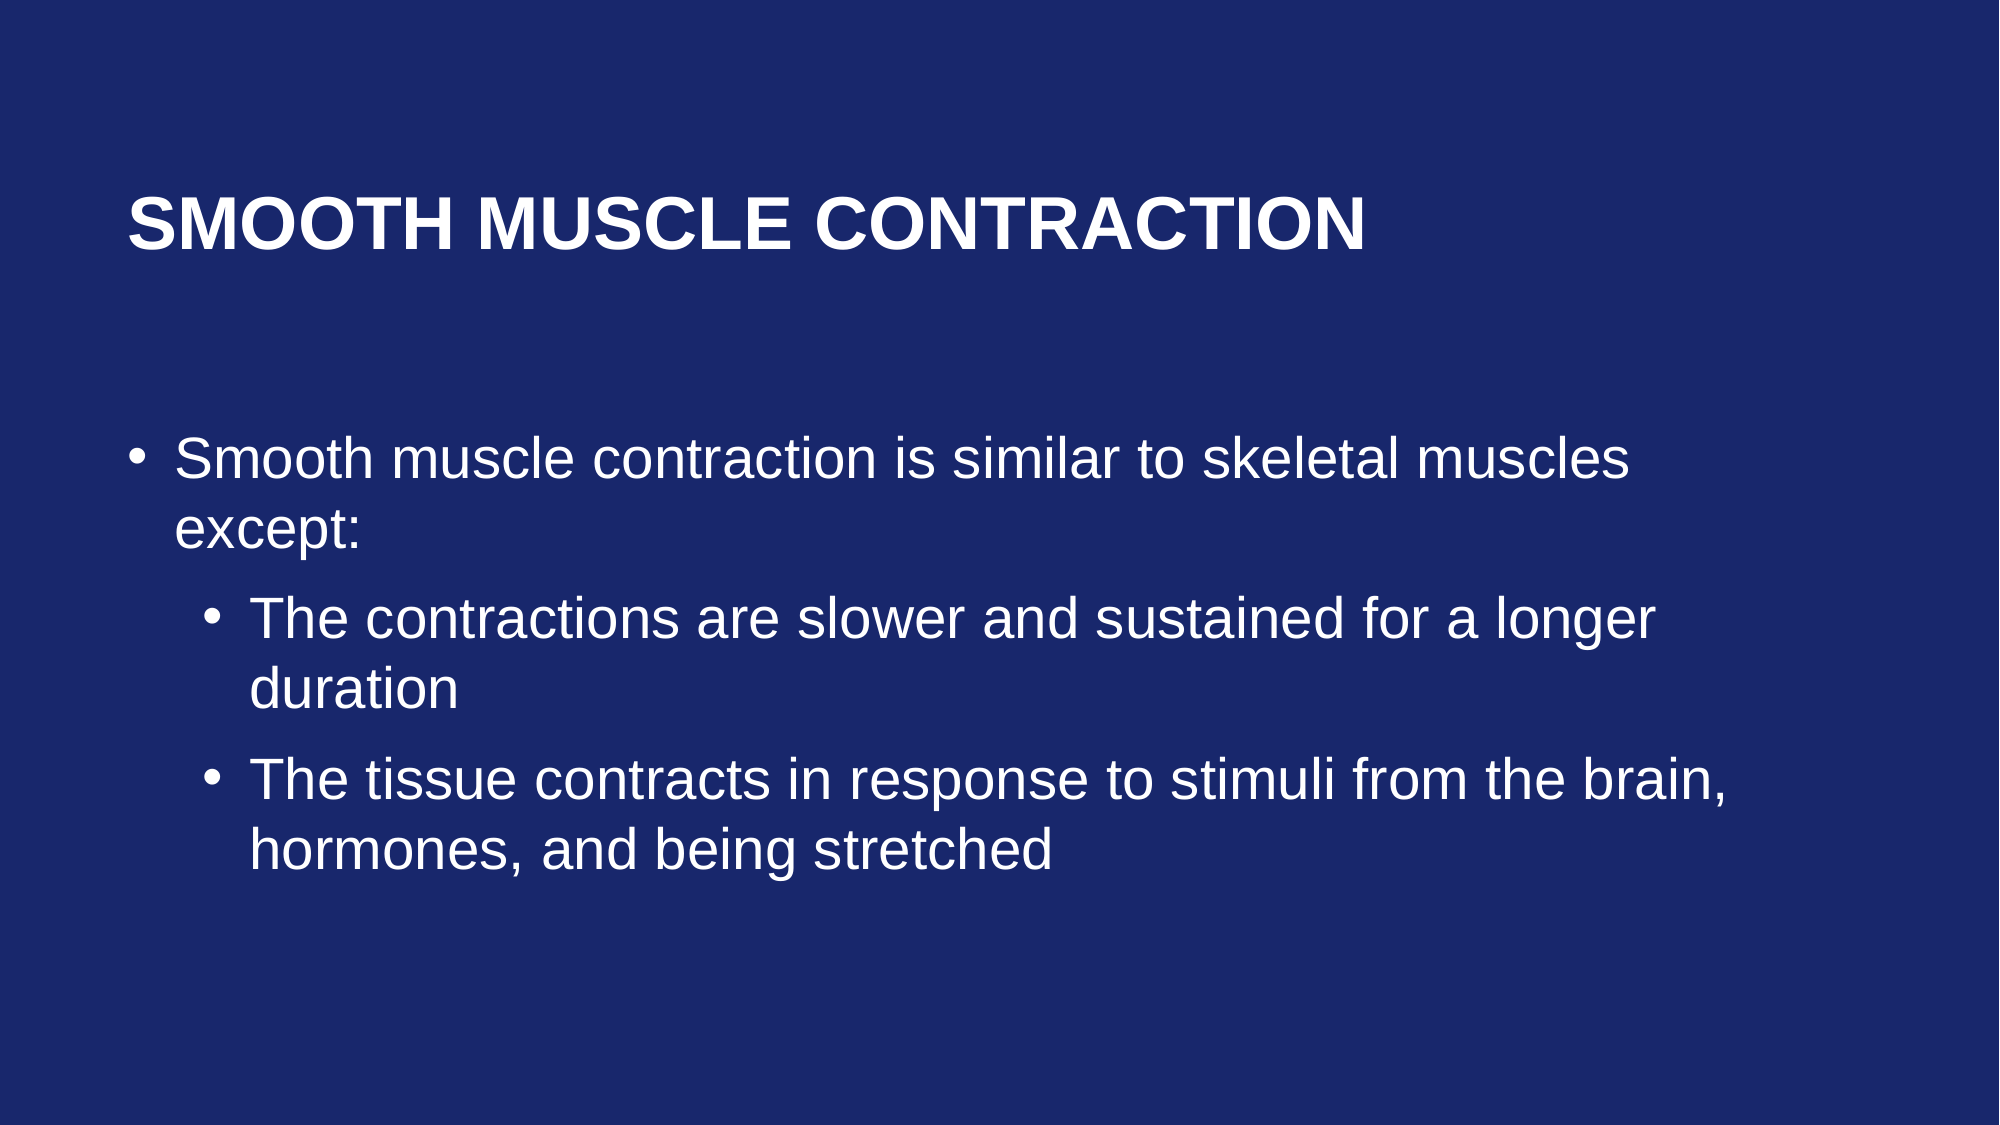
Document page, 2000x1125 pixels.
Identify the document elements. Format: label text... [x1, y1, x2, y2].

list Smooth muscle contraction is similar to skeletal muscles except: The contractions are slower and sustained for a longer duration The tissue contracts in response to stimuli from the brain, hormones, and being stretched [112, 351, 1775, 950]
title Smooth Muscle Contraction [112, 99, 1775, 339]
